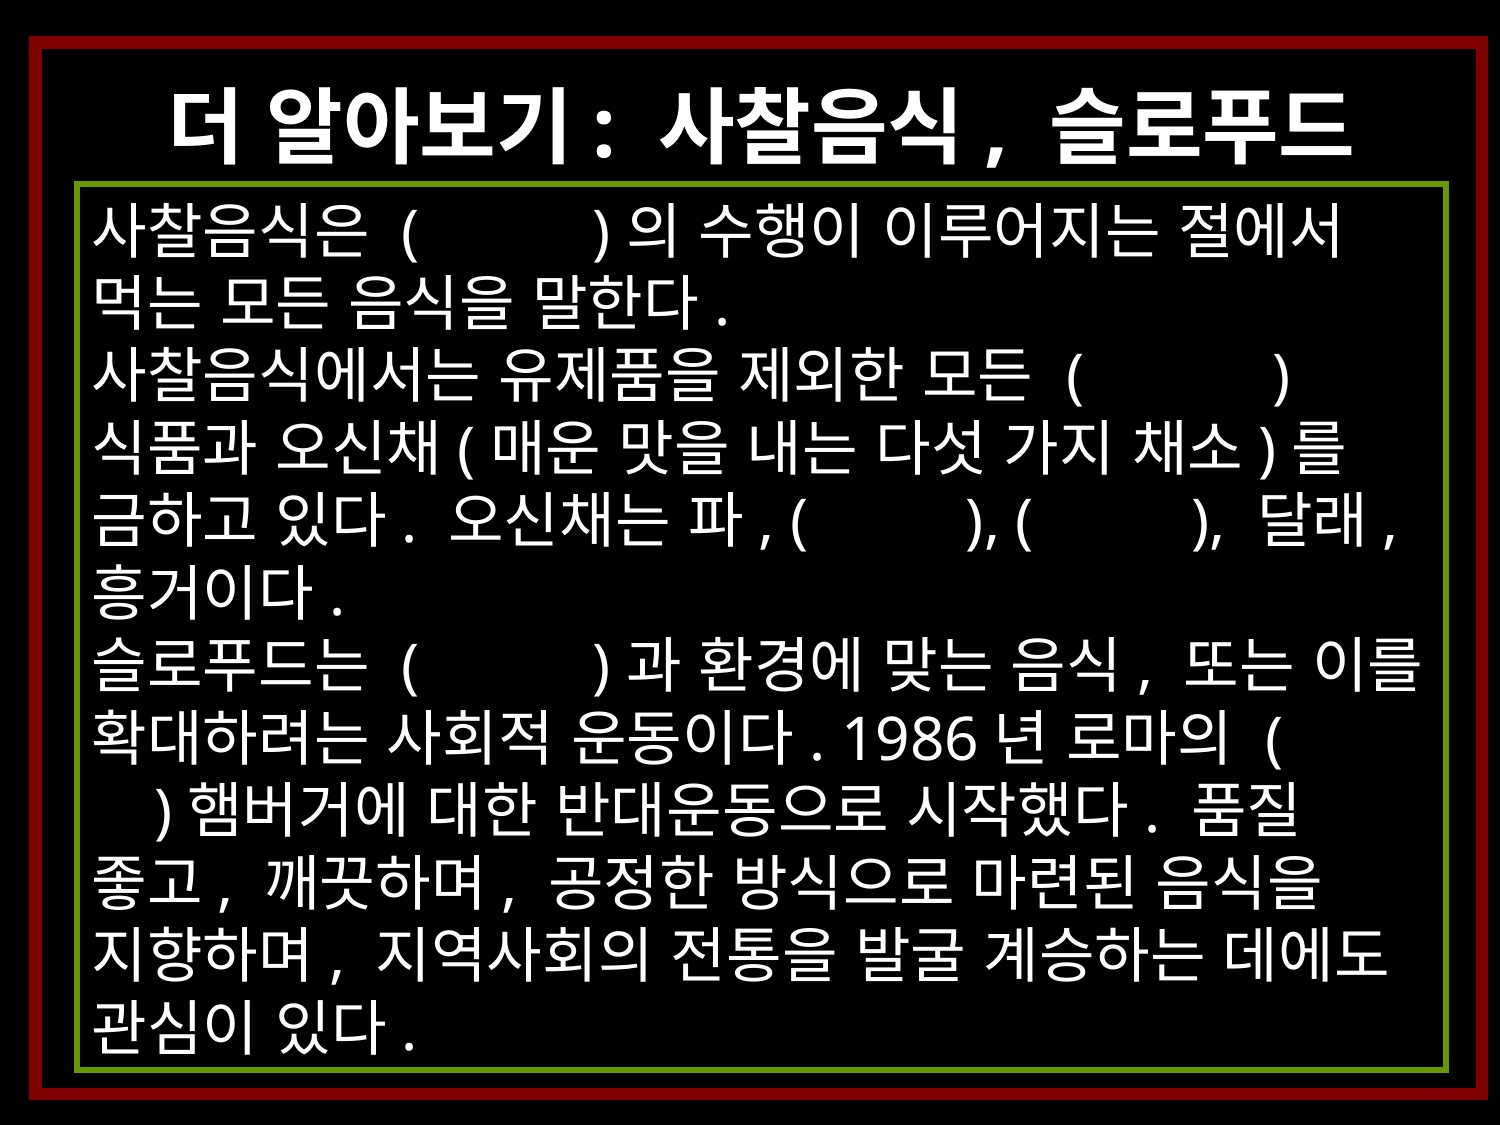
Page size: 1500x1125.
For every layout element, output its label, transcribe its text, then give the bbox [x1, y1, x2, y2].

text_box [0, 0, 1500, 75]
text_box 더 알아보기: 사찰음식, 슬로푸드 [76, 75, 1447, 184]
text_box 사찰음식은 ( )의 수행이 이루어지는 절에서 먹는 모든 음식을 말한다. 사찰음식에서는 유제품을 제외한 모든 ( )식품과 오신채(매운 맛을 내는 다섯 가지 채소)를 금하고 있다. 오신채는 파, ( ), ( ), 달래, 흥거이다. 슬로푸드는 ( )과 환경에 맞는 음식, 또는 이를 확대하려는 사회적 운동이다. 1986년 로마의 ( )햄버거에 대한 반대운동으로 시작했다. 품질 좋고, 깨끗하며, 공정한 방식으로 마련된 음식을 지향하며, 지역사회의 전통을 발굴 계승하는 데에도 관심이 있다. [76, 184, 1447, 1071]
